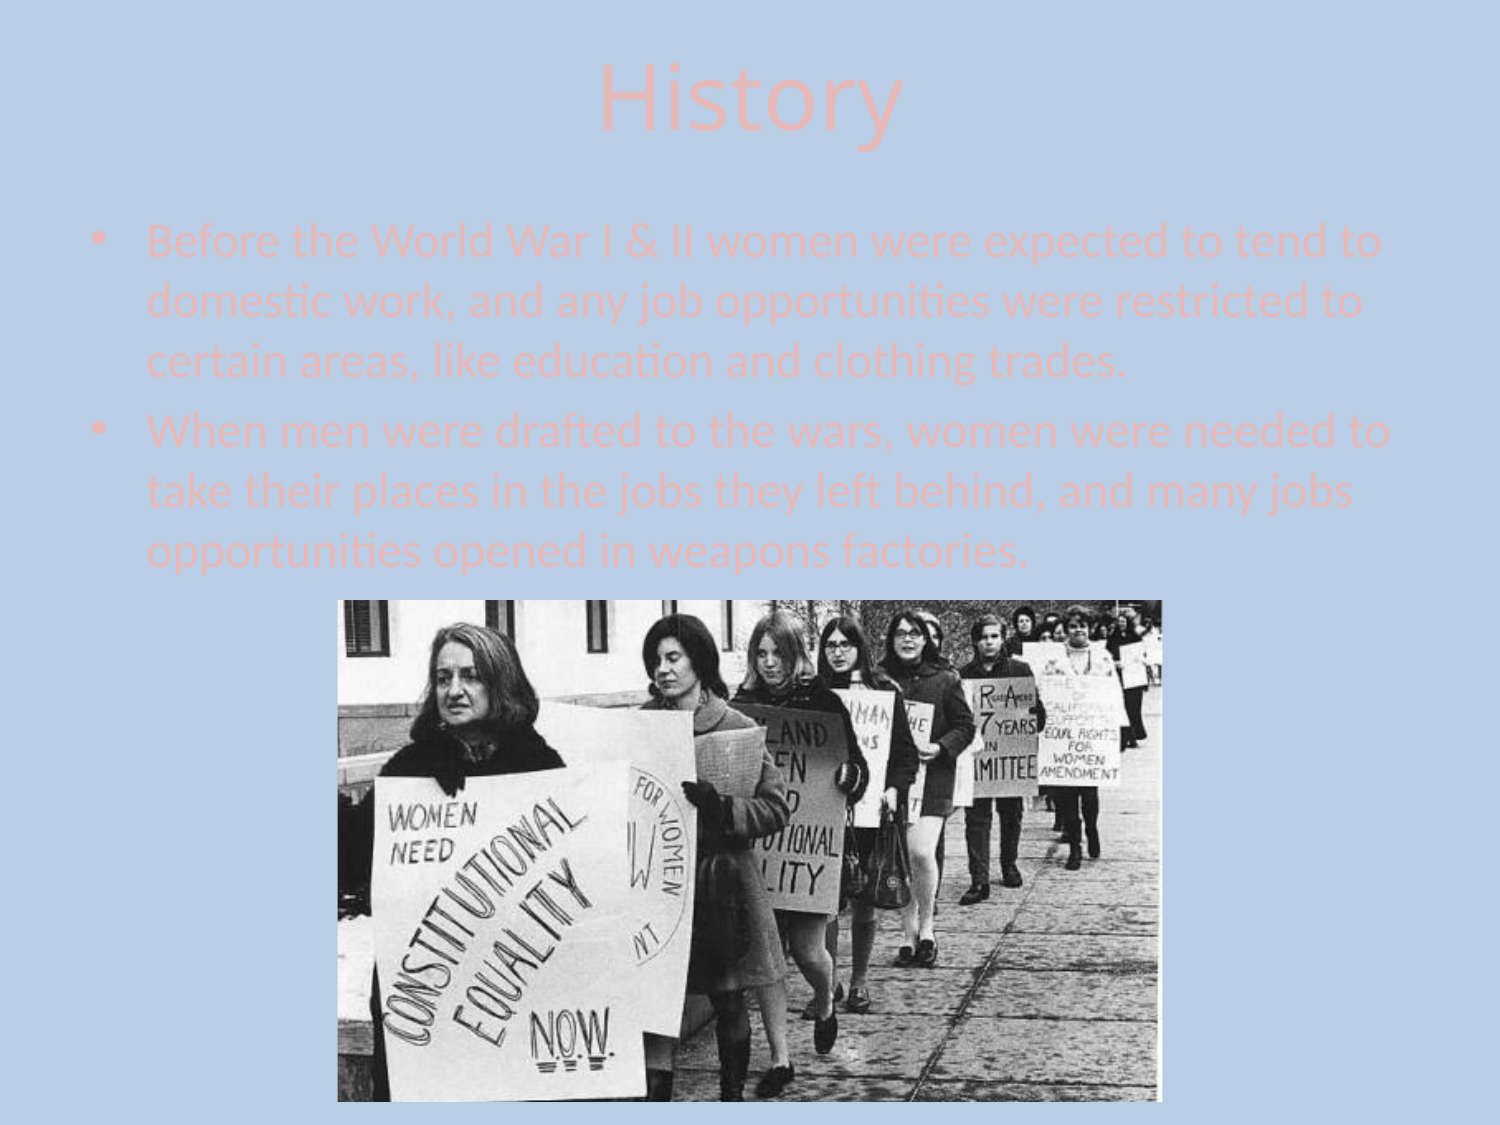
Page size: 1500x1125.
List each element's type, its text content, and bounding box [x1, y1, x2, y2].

picture [337, 599, 1163, 1102]
title History [75, 0, 1425, 188]
list Before the World War I & II women were expected to tend to domestic work, and any job opportunities were restricted to certain areas, like education and clothing trades. When men were drafted to the wars, women were needed to take their places in the jobs they left behind, and many jobs opportunities opened in weapons factories. [75, 200, 1475, 638]
